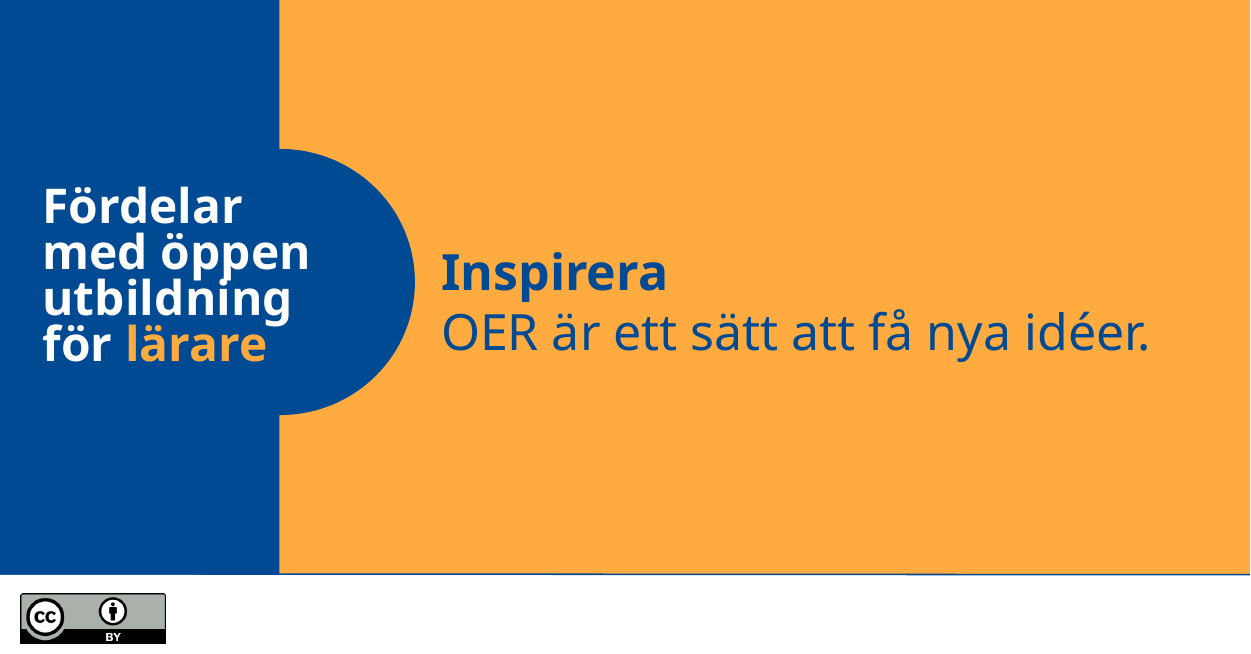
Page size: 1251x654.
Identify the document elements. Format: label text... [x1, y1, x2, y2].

picture [20, 592, 166, 645]
text_box Inspirera OER är ett sätt att få nya idéer. [426, 225, 1250, 376]
text_box [196, 386, 365, 416]
text_box [368, 181, 415, 383]
text_box [206, 148, 355, 171]
text_box [0, 582, 1250, 654]
text_box [0, 0, 280, 573]
text_box Fördelar med öppen utbildning för lärare [27, 171, 368, 386]
